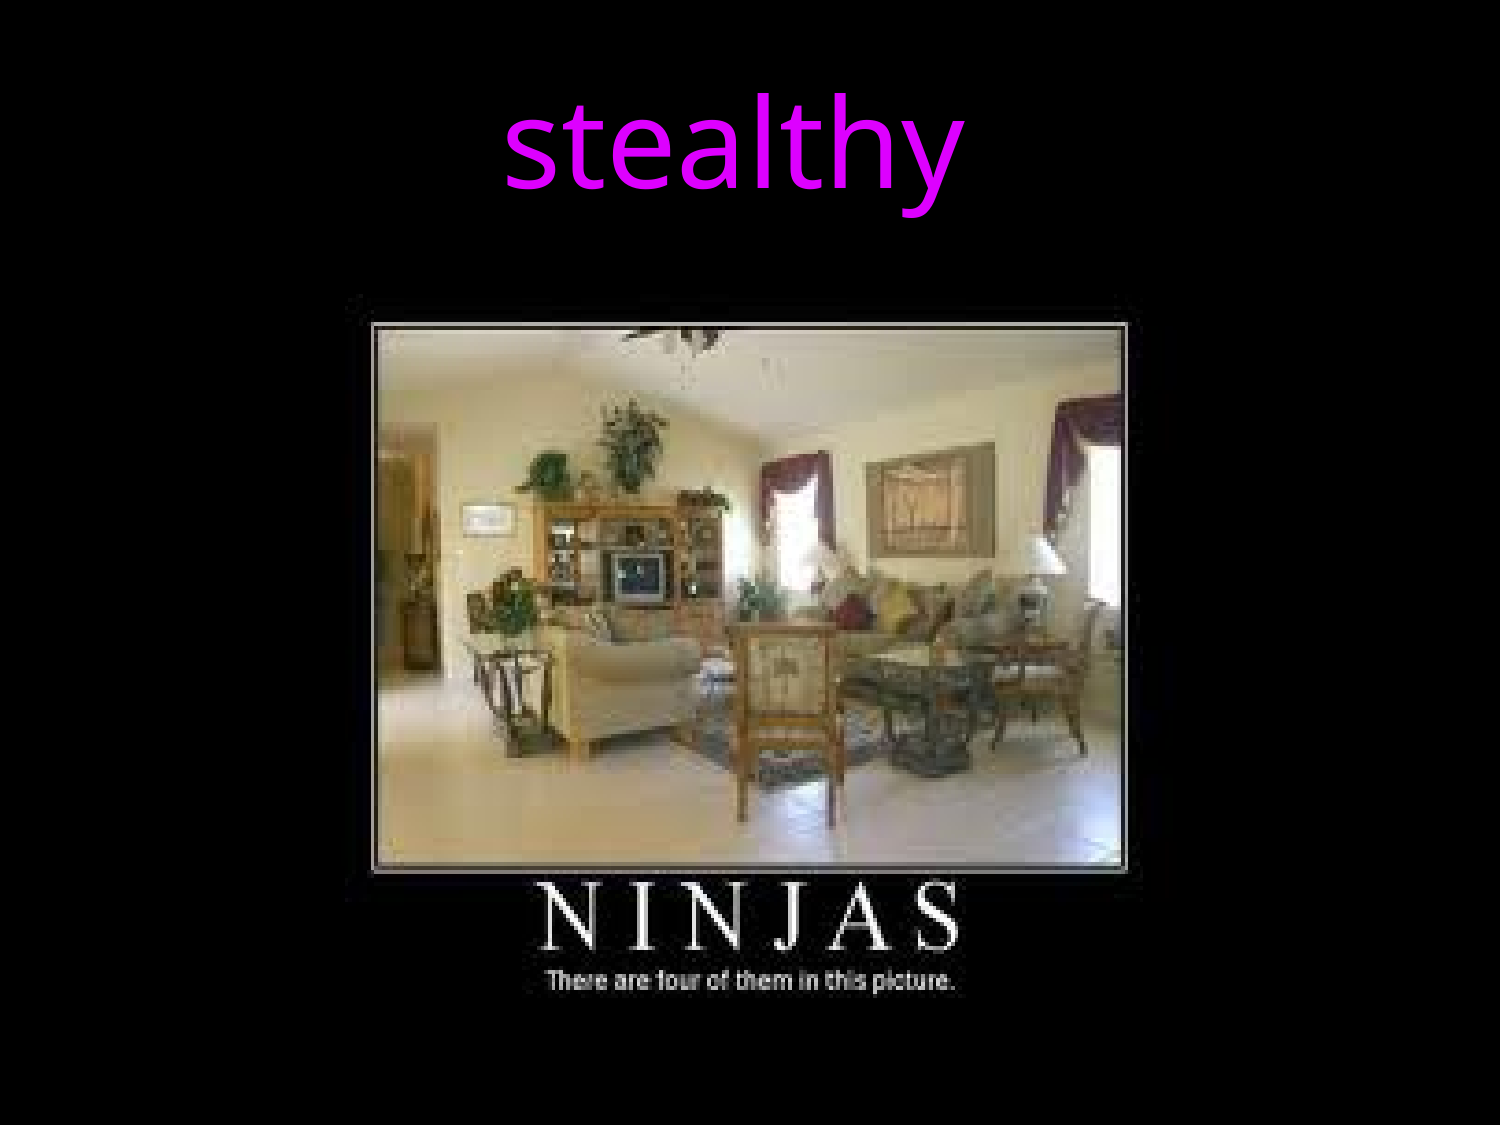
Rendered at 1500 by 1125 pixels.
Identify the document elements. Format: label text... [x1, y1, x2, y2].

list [74, 262, 1426, 1066]
title stealthy [75, 45, 1425, 233]
